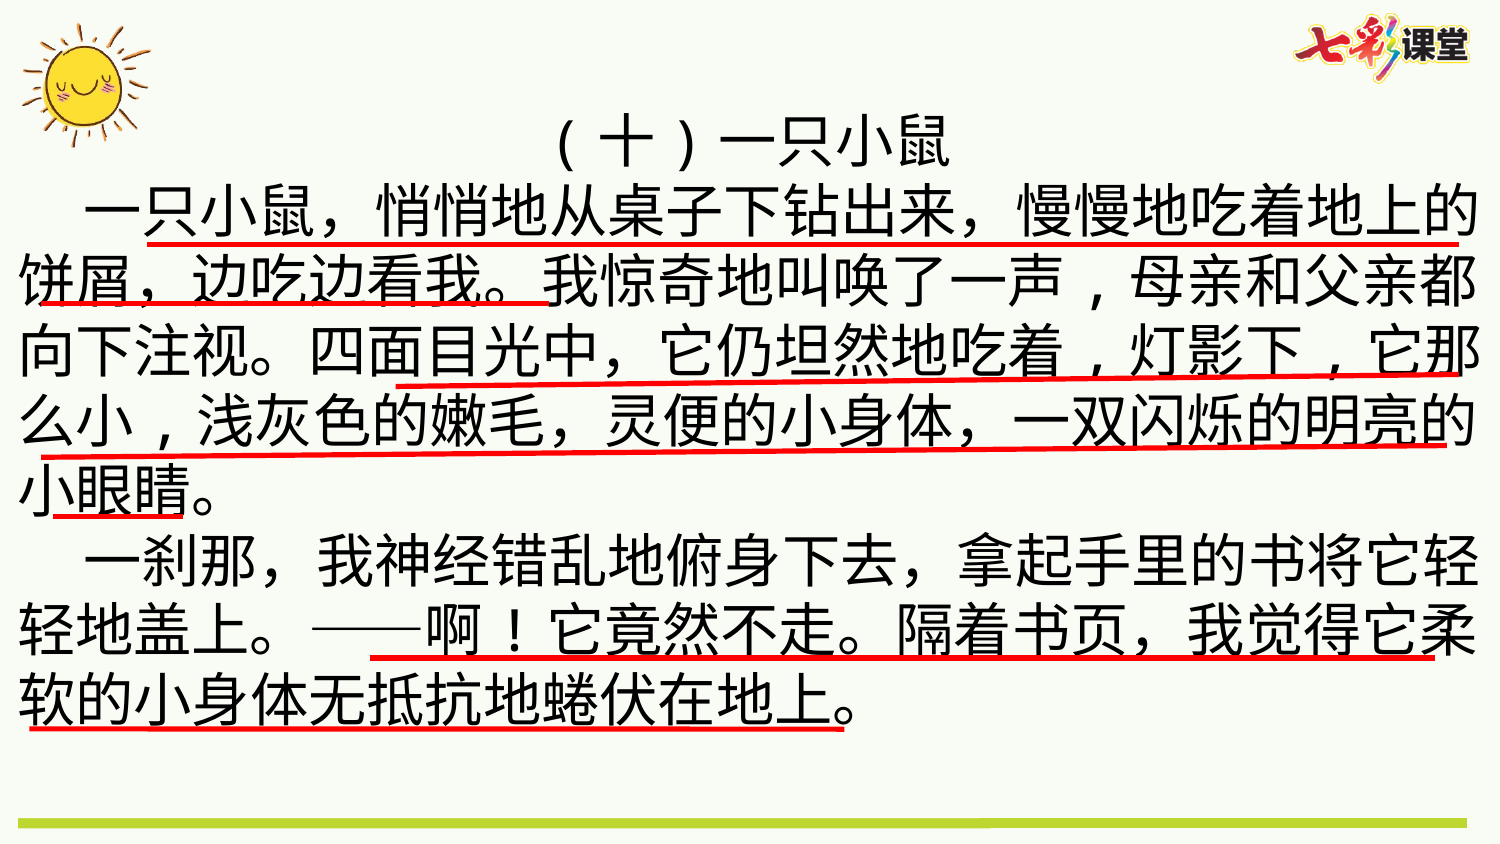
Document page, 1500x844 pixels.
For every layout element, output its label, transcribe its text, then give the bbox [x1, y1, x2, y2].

text_box (十)一只小鼠 一只小鼠，悄悄地从桌子下钻出来，慢慢地吃着地上的饼屑，边吃边看我。我惊奇地叫唤了一声,母亲和父亲都向下注视。四面目光中，它仍坦然地吃着,灯影下,它那么小,浅灰色的嫩毛，灵便的小身体，一双闪烁的明亮的小眼睛。 一刹那，我神经错乱地俯身下去，拿起手里的书将它轻轻地盖上。——啊!它竟然不走。隔着书页，我觉得它柔软的小身体无抵抗地蜷伏在地上。 [2, 96, 1498, 741]
picture [1291, 9, 1472, 87]
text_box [40, 444, 1448, 458]
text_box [395, 373, 1460, 387]
picture [0, 0, 173, 172]
picture [18, 771, 1467, 844]
